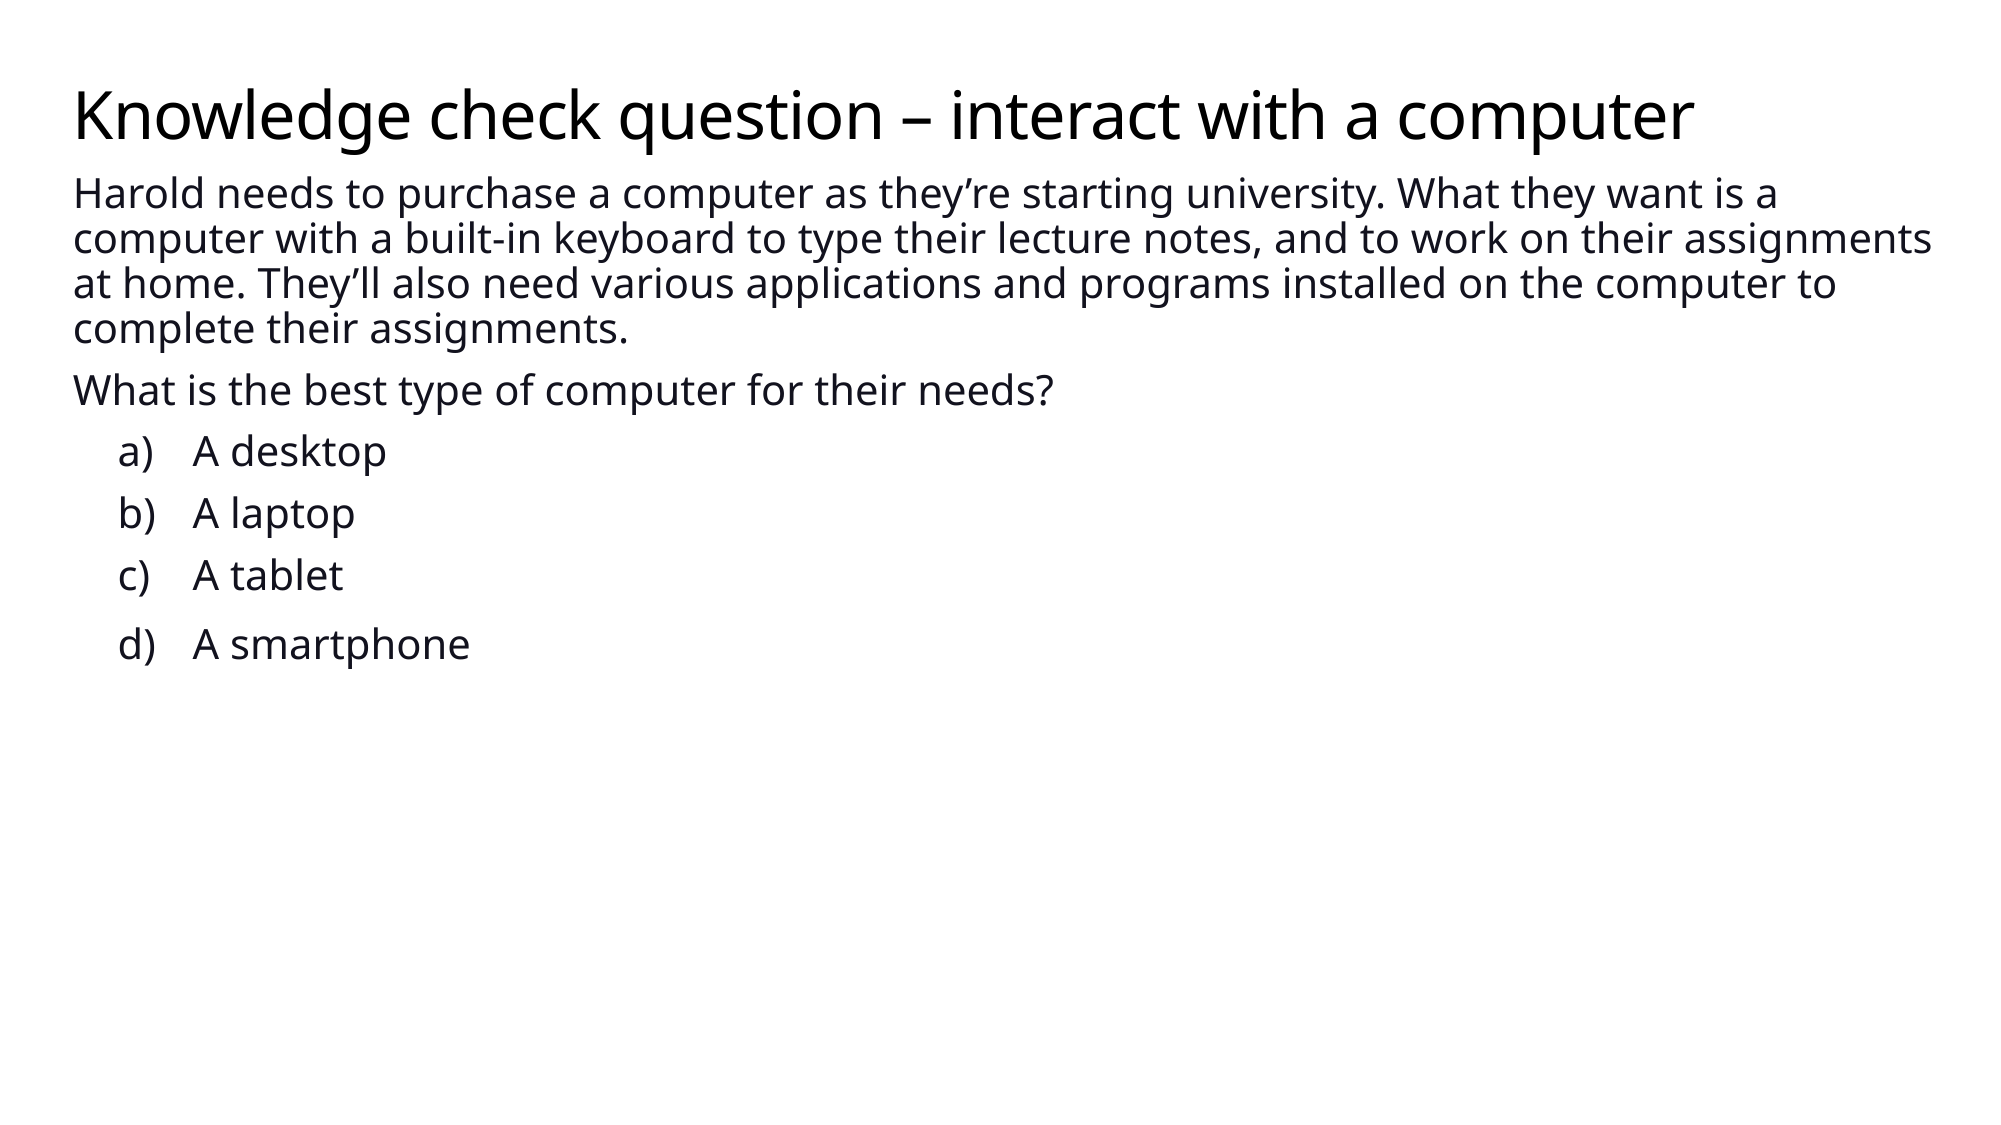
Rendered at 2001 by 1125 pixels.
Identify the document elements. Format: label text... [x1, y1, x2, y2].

list Harold needs to purchase a computer as they’re starting university. What they want is a computer with a built-in keyboard to type their lecture notes, and to work on their assignments at home. They’ll also need various applications and programs installed on the computer to complete their assignments. What is the best type of computer for their needs? A desktop A laptop A tablet A smartphone [72, 172, 1938, 973]
title Knowledge check question – interact with a computer [72, 72, 1934, 144]
